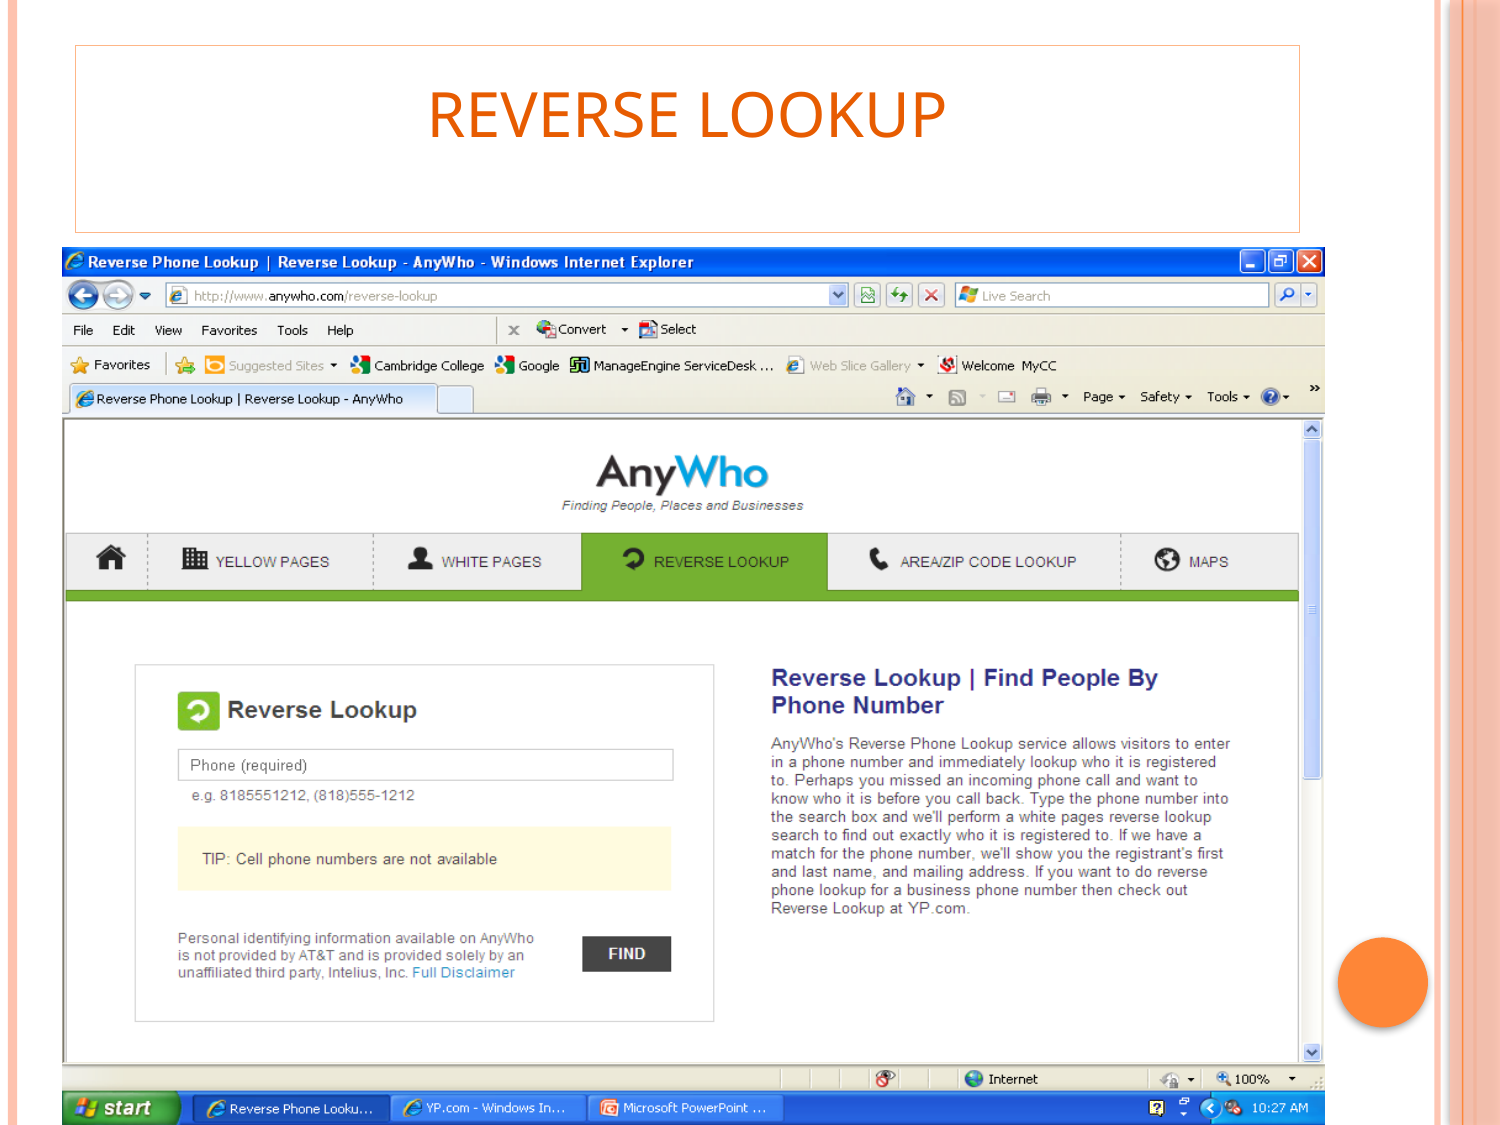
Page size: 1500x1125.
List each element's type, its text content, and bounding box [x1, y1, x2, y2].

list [61, 246, 1326, 1125]
title Reverse lookup [75, 45, 1300, 233]
